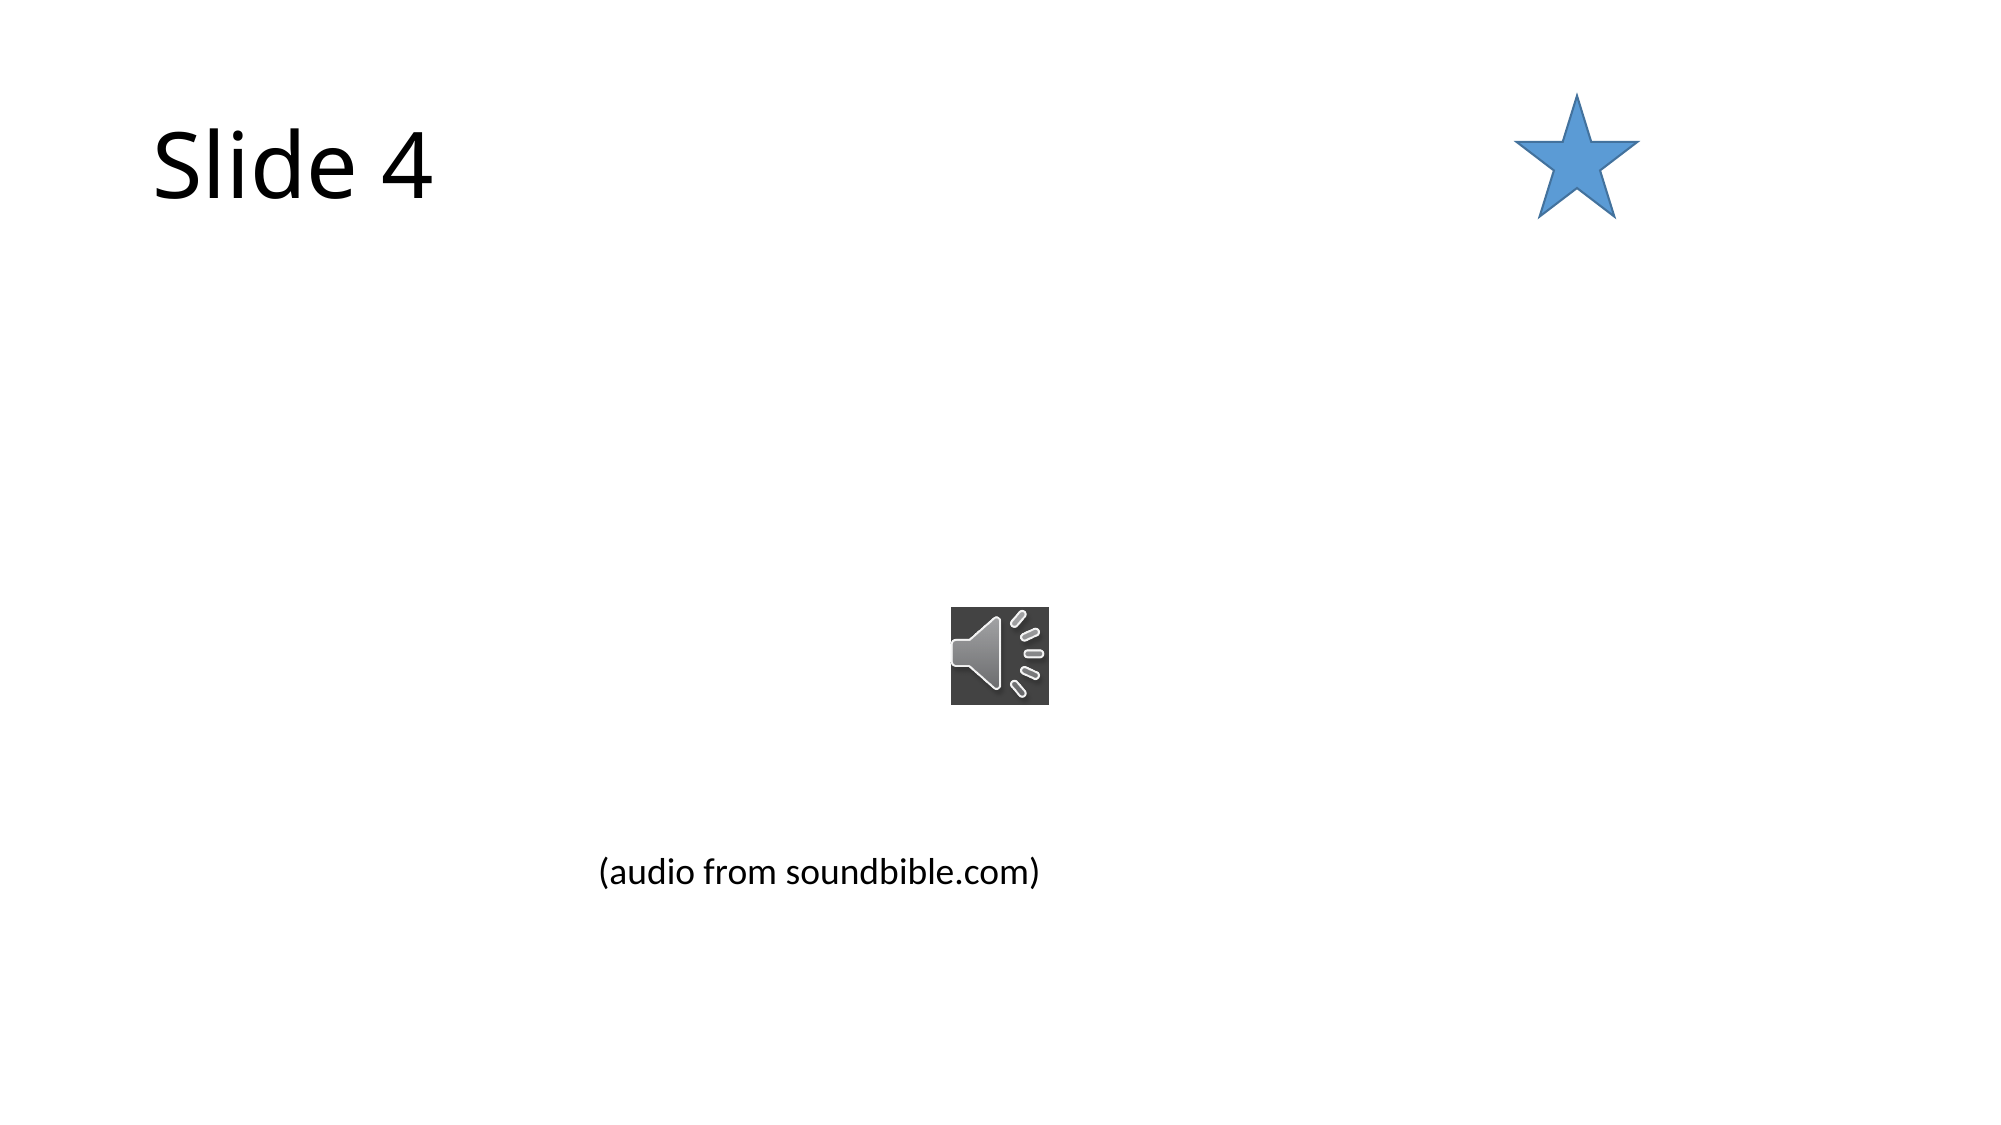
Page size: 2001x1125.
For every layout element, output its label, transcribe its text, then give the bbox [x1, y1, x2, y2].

text_box [1513, 92, 1641, 220]
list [949, 606, 1050, 707]
text_box (audio from soundbible.com) [583, 839, 1369, 900]
title Slide 4 [137, 59, 1863, 278]
